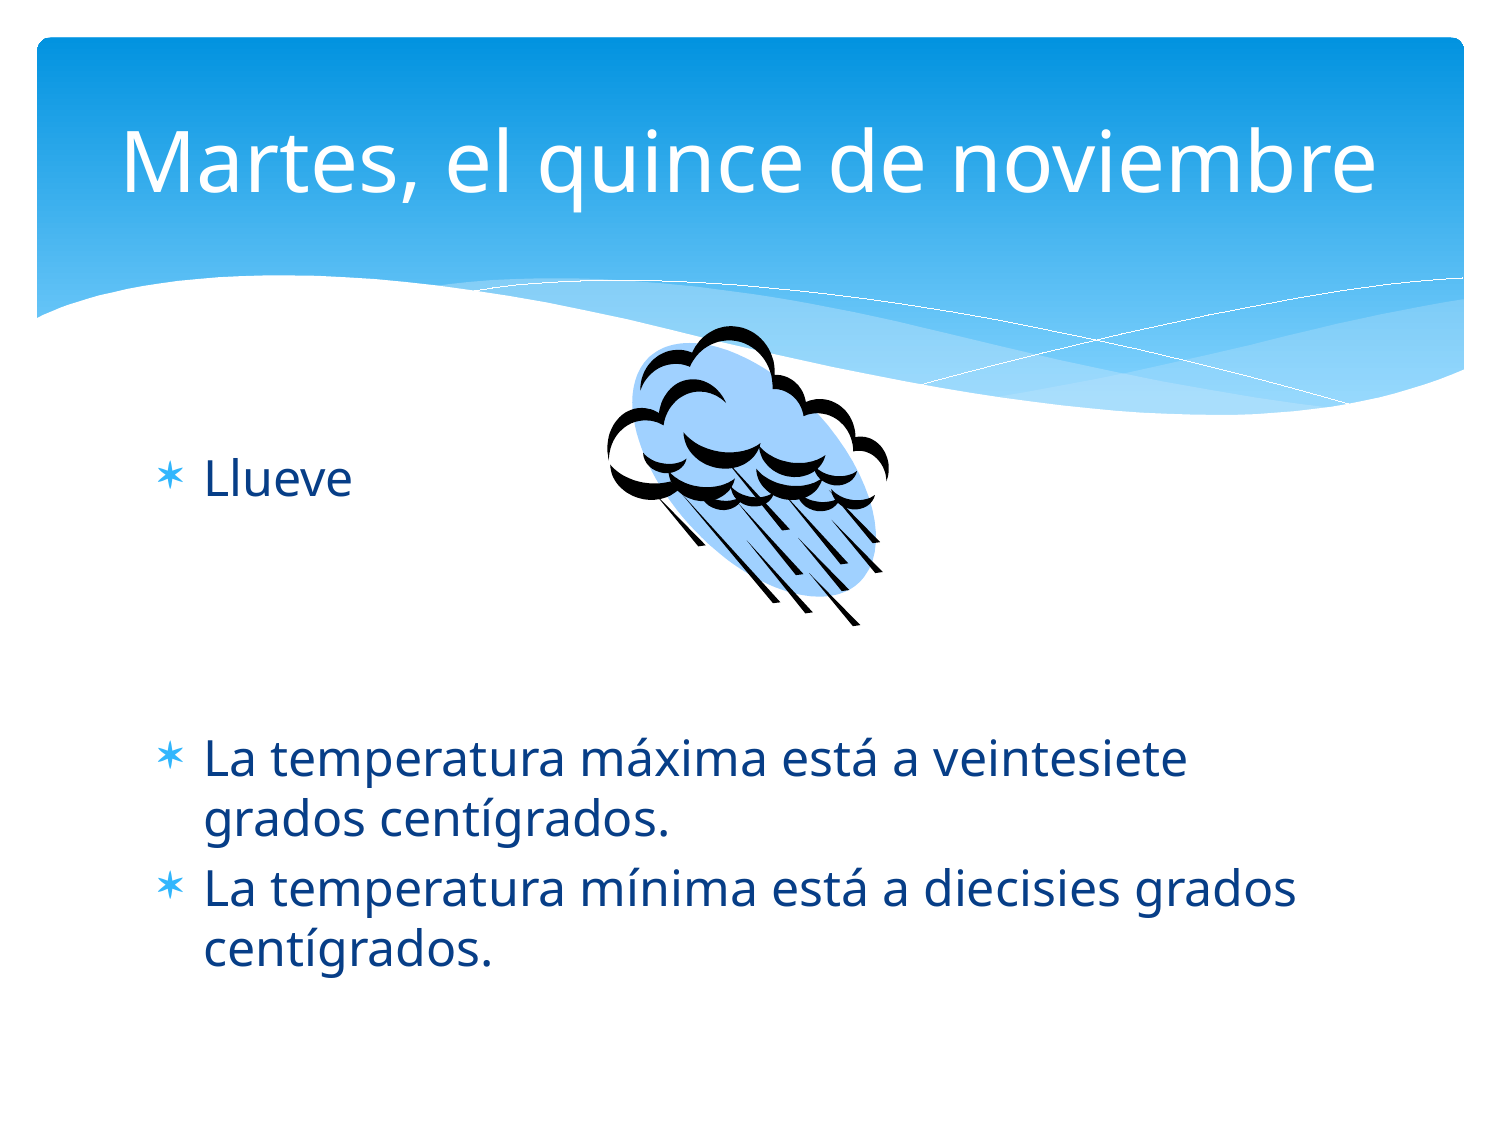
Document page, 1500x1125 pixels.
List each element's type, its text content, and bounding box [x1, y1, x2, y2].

title Martes, el quince de noviembre [75, 55, 1425, 261]
list Llueve La temperatura máxima está a veintesiete grados centígrados. La temperatura mínima está a diecisies grados centígrados. [143, 438, 1359, 1005]
picture [606, 324, 894, 627]
